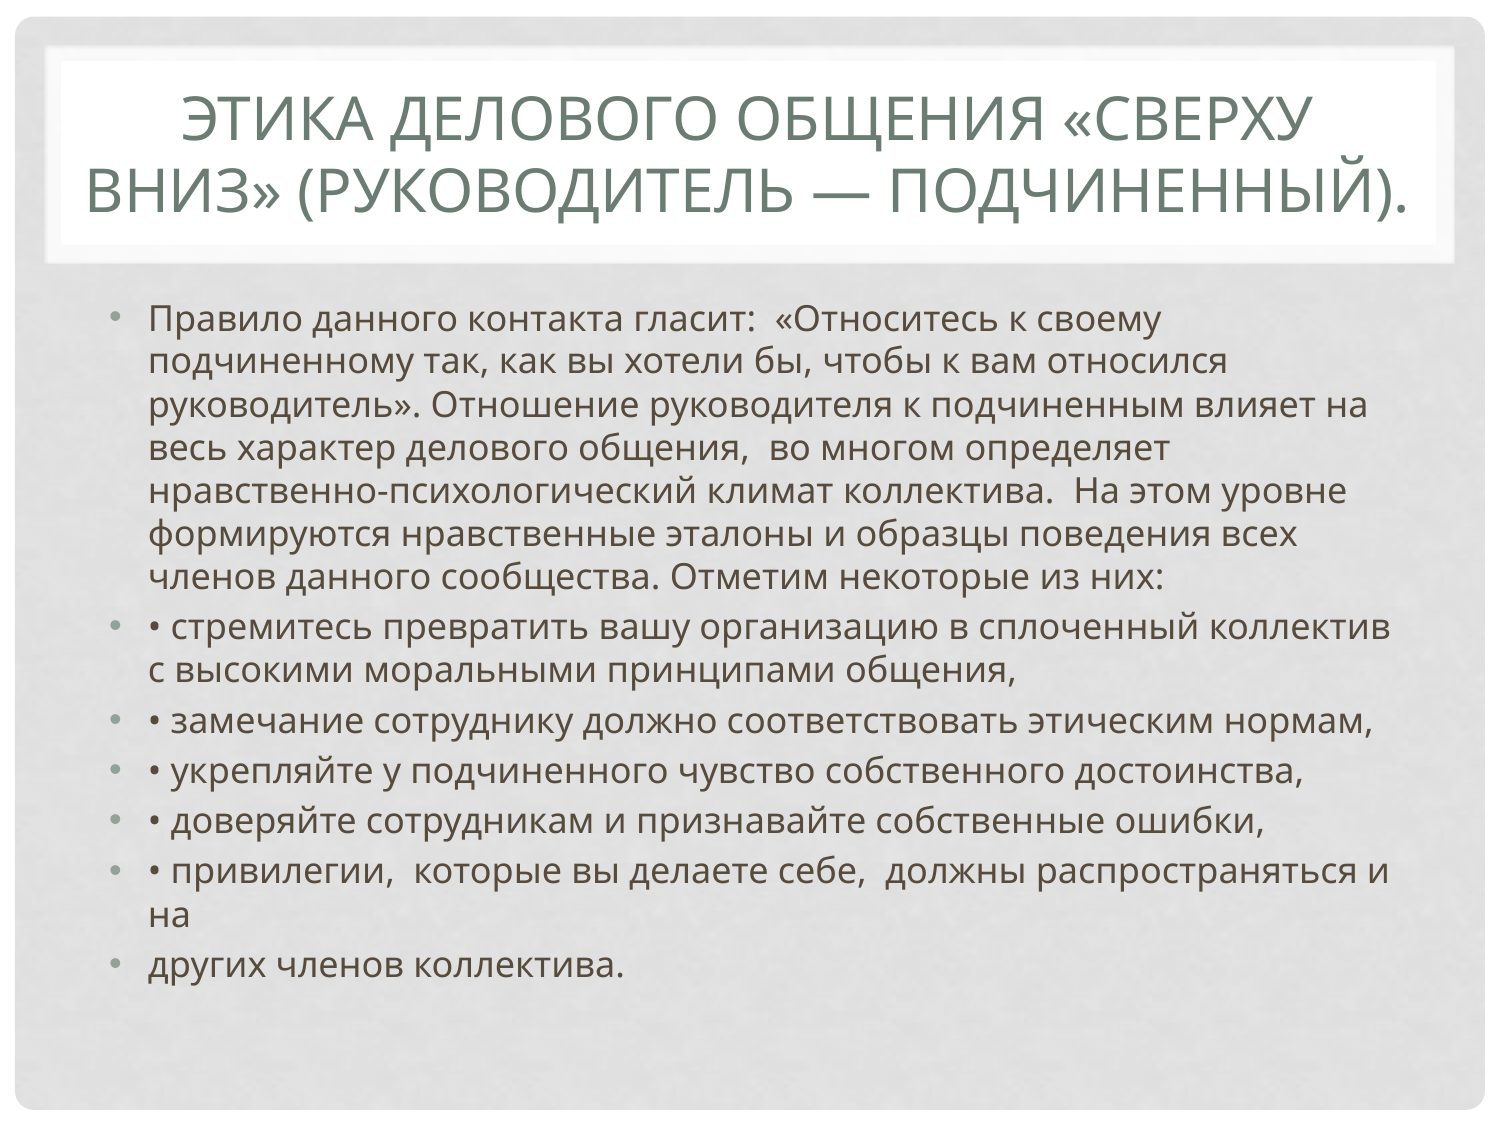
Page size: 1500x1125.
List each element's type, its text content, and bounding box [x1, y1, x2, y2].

list Правило данного контакта гласит: «Относитесь к своему подчиненному так, как вы хотели бы, чтобы к вам относился руководитель». Отношение руководителя к подчиненным влияет на весь характер делового общения, во многом определяет нравственно-психологический климат коллектива. На этом уровне формируются нравственные эталоны и образцы поведения всех членов данного сообщества. Отметим некоторые из них: • стремитесь превратить вашу организацию в сплоченный коллектив с высокими моральными принципами общения, • замечание сотруднику должно соответствовать этическим нормам, • укрепляйте у подчиненного чувство собственного достоинства, • доверяйте сотрудникам и признавайте собственные ошибки, • привилегии, которые вы делаете себе, должны распространяться и на других членов коллектива. [75, 287, 1425, 1005]
title Этика делового общения «сверху вниз» (руководитель — подчиненный). [69, 66, 1425, 238]
